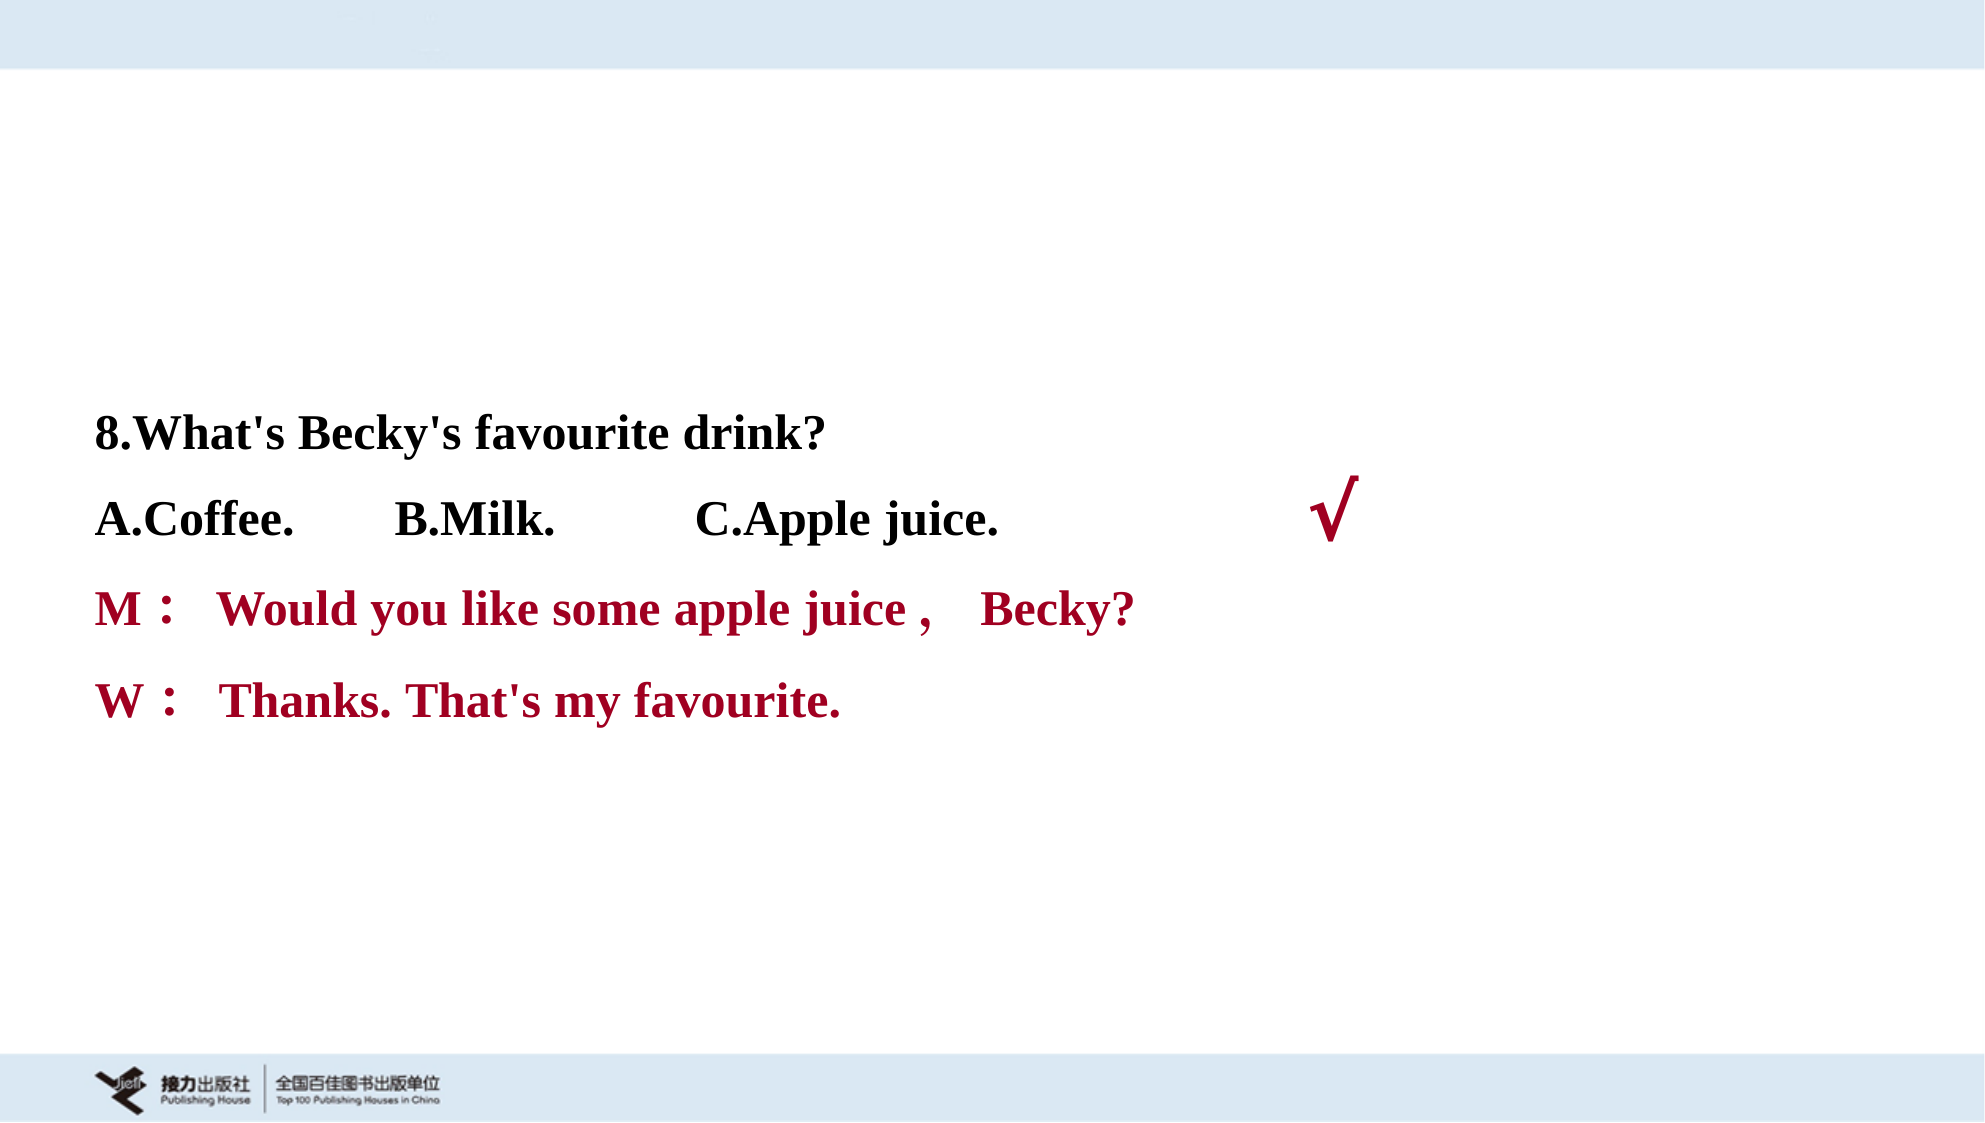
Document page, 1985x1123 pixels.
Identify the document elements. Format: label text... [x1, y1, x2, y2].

picture [0, 0, 1985, 1122]
text_box M：Would you like some apple juice，Becky? W：Thanks. That's my favourite. [94, 543, 1892, 727]
text_box √ [1307, 463, 1359, 556]
text_box A.Coffee. B.Milk. C.Apple juice. [94, 457, 1892, 543]
text_box 8.What's Becky's favourite drink? [94, 371, 1892, 457]
